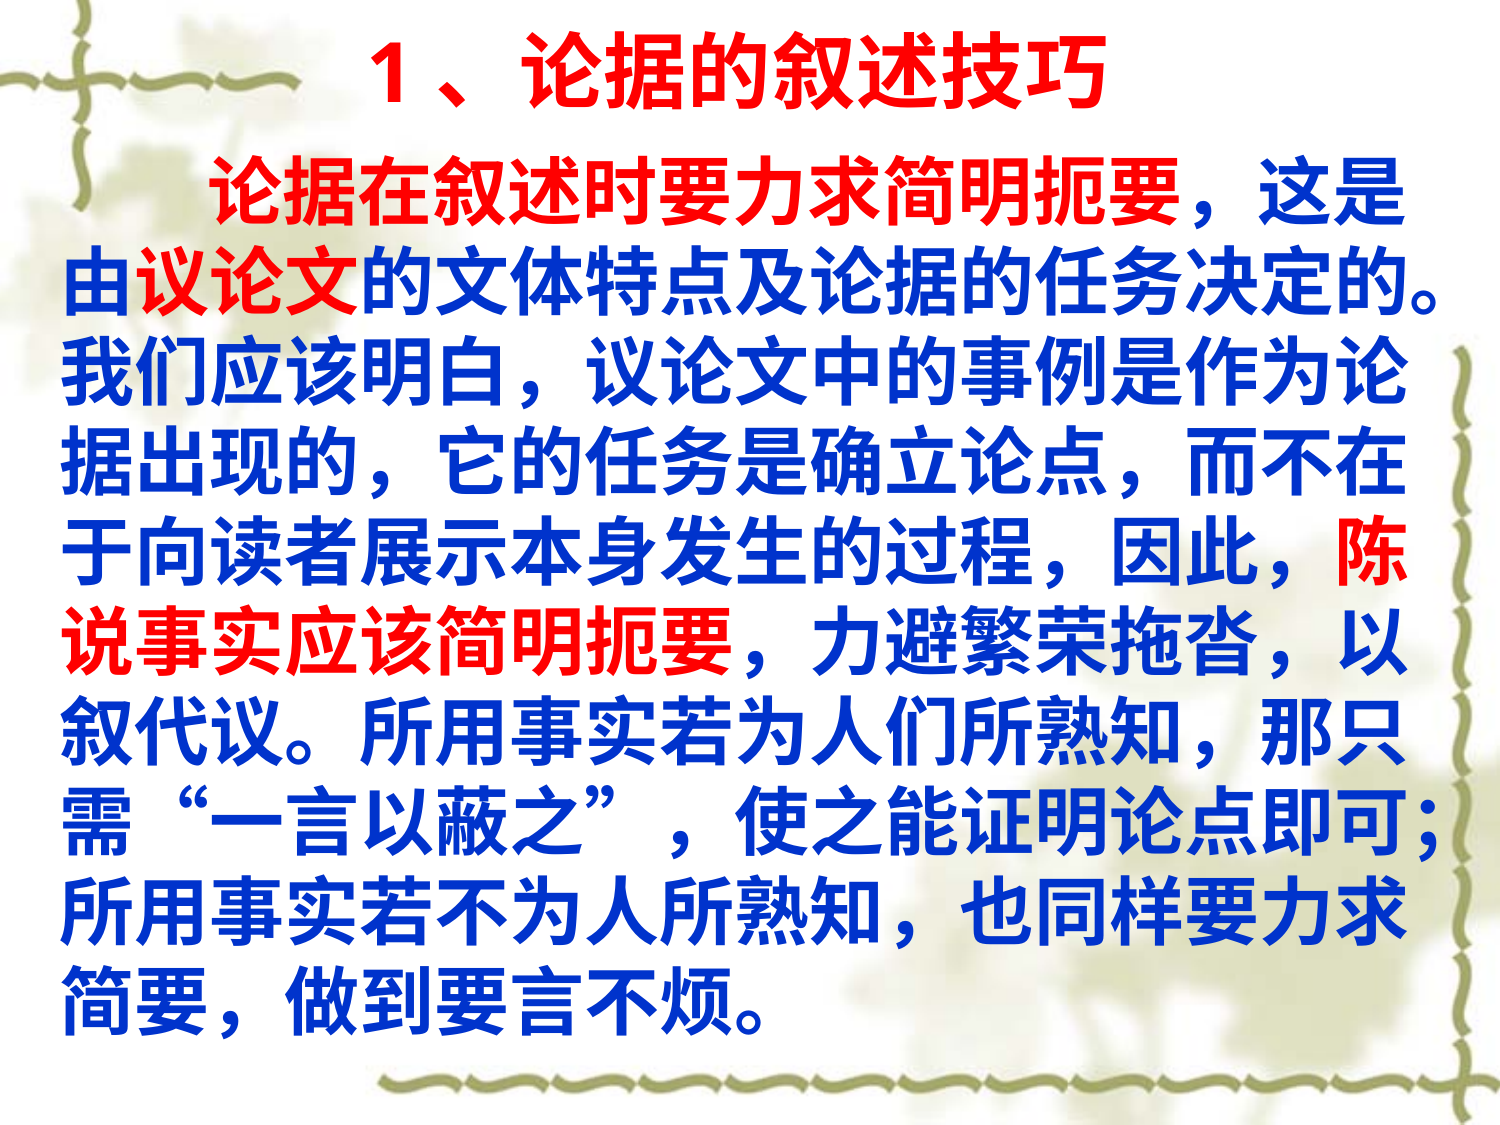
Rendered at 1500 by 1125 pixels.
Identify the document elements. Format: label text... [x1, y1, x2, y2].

picture [0, 0, 1500, 1125]
list 论据在叙述时要力求简明扼要，这是由议论文的文体特点及论据的任务决定的。我们应该明白，议论文中的事例是作为论据出现的，它的任务是确立论点，而不在于向读者展示本身发生的过程，因此，陈说事实应该简明扼要，力避繁荣拖沓，以叙代议。所用事实若为人们所熟知，那只需“一言以蔽之”，使之能证明论点即可；所用事实若不为人所熟知，也同样要力求简要，做到要言不烦。 [0, 137, 1489, 1111]
title 1、论据的叙述技巧 [37, 24, 1439, 137]
